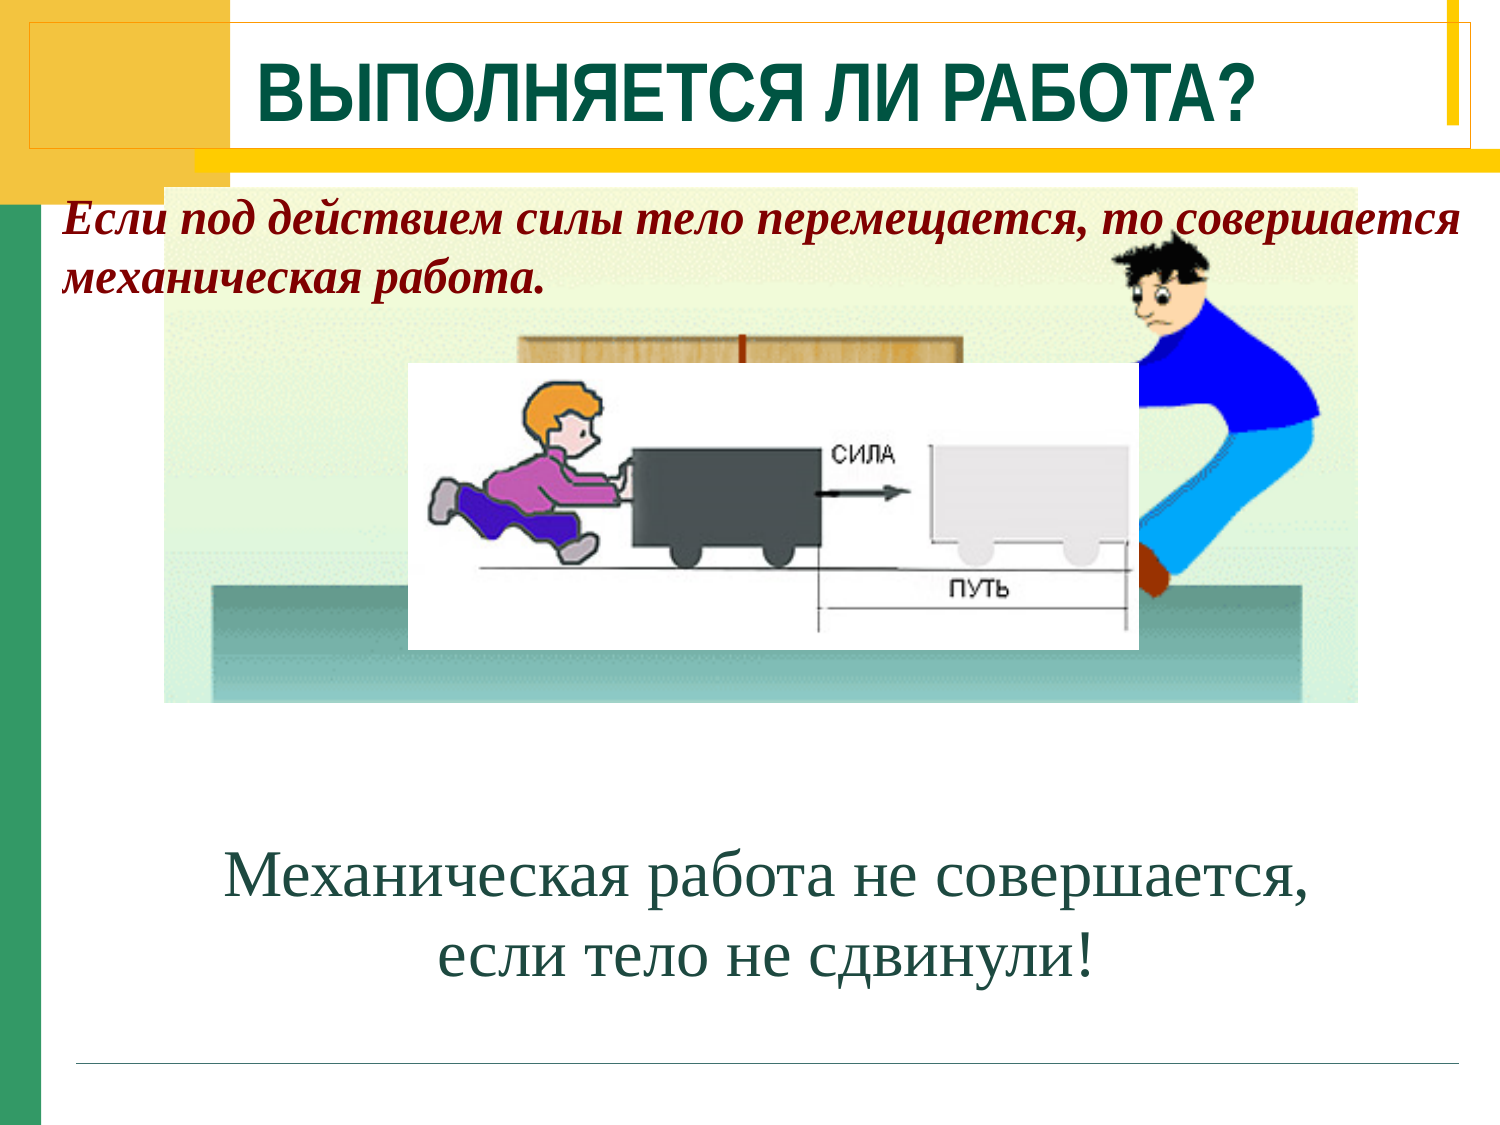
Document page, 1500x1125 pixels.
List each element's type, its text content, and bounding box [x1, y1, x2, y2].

picture [61, 187, 1484, 826]
text_box Механическая работа не совершается, если тело не сдвинули! [183, 835, 1353, 997]
text_box Выполняется ли работа? [242, 30, 1461, 124]
